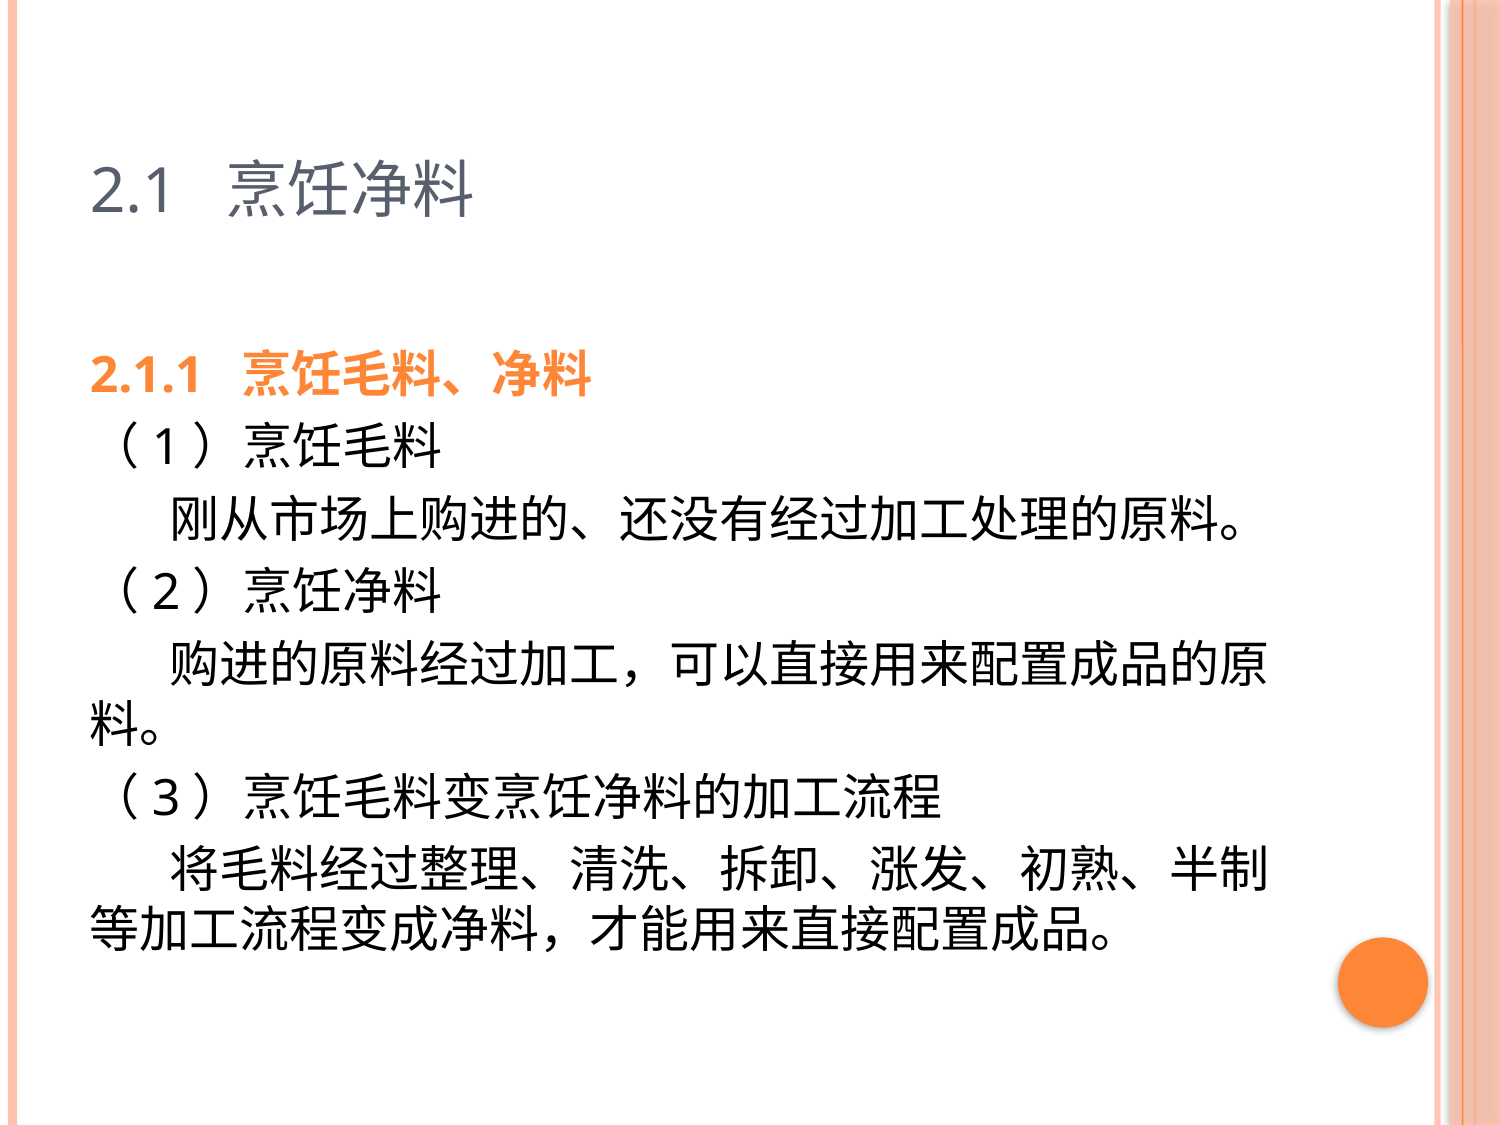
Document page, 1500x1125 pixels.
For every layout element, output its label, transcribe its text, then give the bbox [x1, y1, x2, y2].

title 2.1 烹饪净料 [75, 45, 1300, 233]
list 2.1.1 烹饪毛料、净料 （1）烹饪毛料 刚从市场上购进的、还没有经过加工处理的原料。 （2）烹饪净料 购进的原料经过加工，可以直接用来配置成品的原料。 （3）烹饪毛料变烹饪净料的加工流程 将毛料经过整理、清洗、拆卸、涨发、初熟、半制等加工流程变成净料，才能用来直接配置成品。 [74, 262, 1301, 1063]
